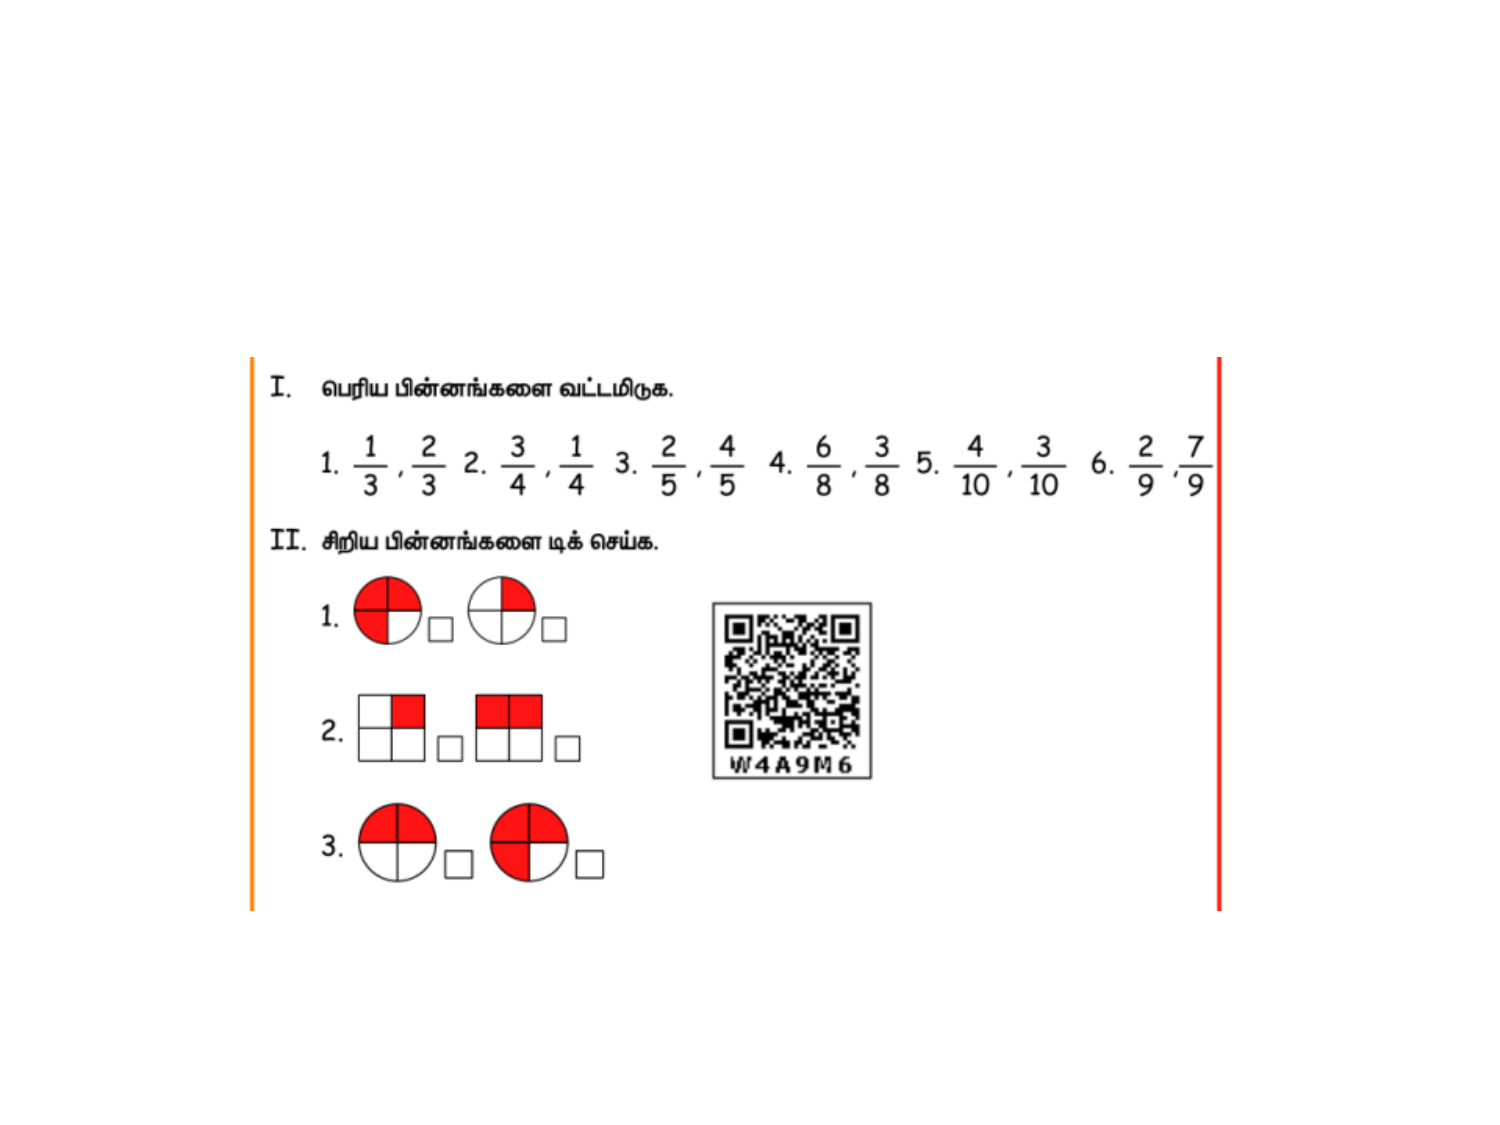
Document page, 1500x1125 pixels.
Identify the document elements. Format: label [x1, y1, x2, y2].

list [249, 356, 1251, 911]
